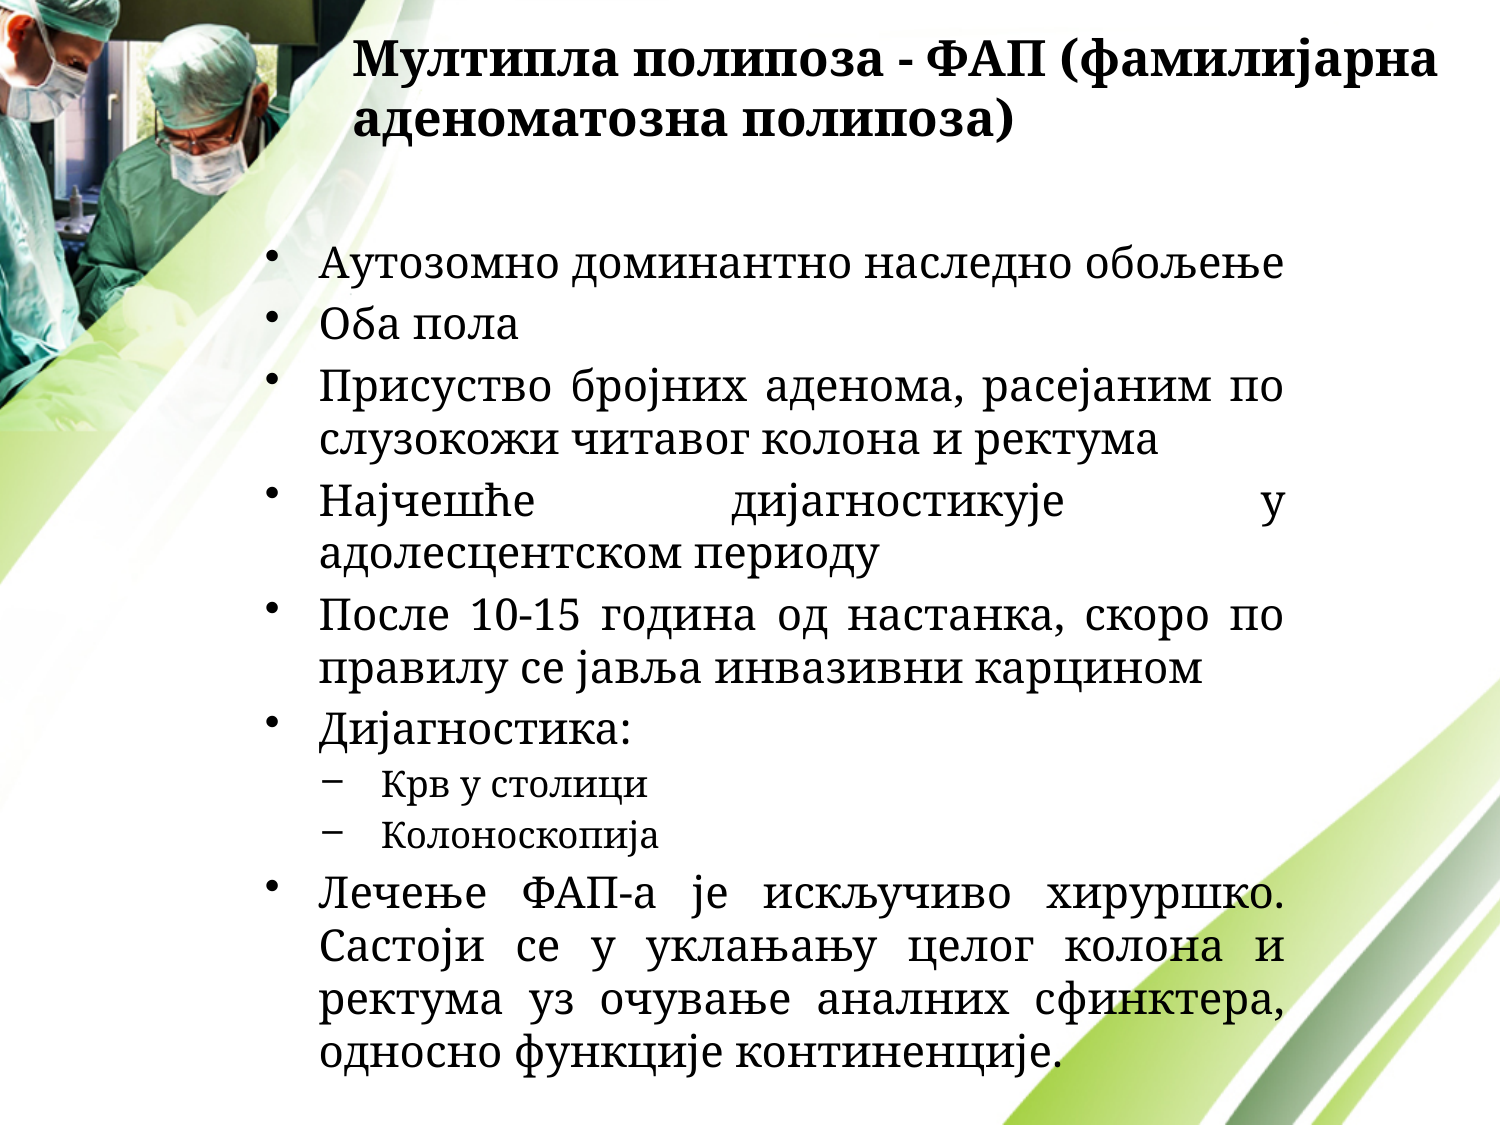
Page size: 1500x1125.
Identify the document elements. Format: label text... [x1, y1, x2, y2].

list Аутозомно доминантно наследно обољење Оба пола Присуство бројних аденома, расејаним по слузокожи читавог колона и ректума Најчешће дијагностикује у адолесцентском периоду После 10-15 година од настанка, скоро по правилу се јавља инвазивни карцином Дијагностика: Крв у столици Колоноскопија Лечење ФАП-а је искључиво хируршко. Састоји се у уклањању целог колона и ректума уз очување аналних сфинктера, односно функције континенције. [249, 226, 1302, 1125]
picture [0, 0, 1500, 1125]
title Mултипла полипоза - ФАП (фамилијарна аденоматозна полипоза) [337, 74, 1484, 159]
